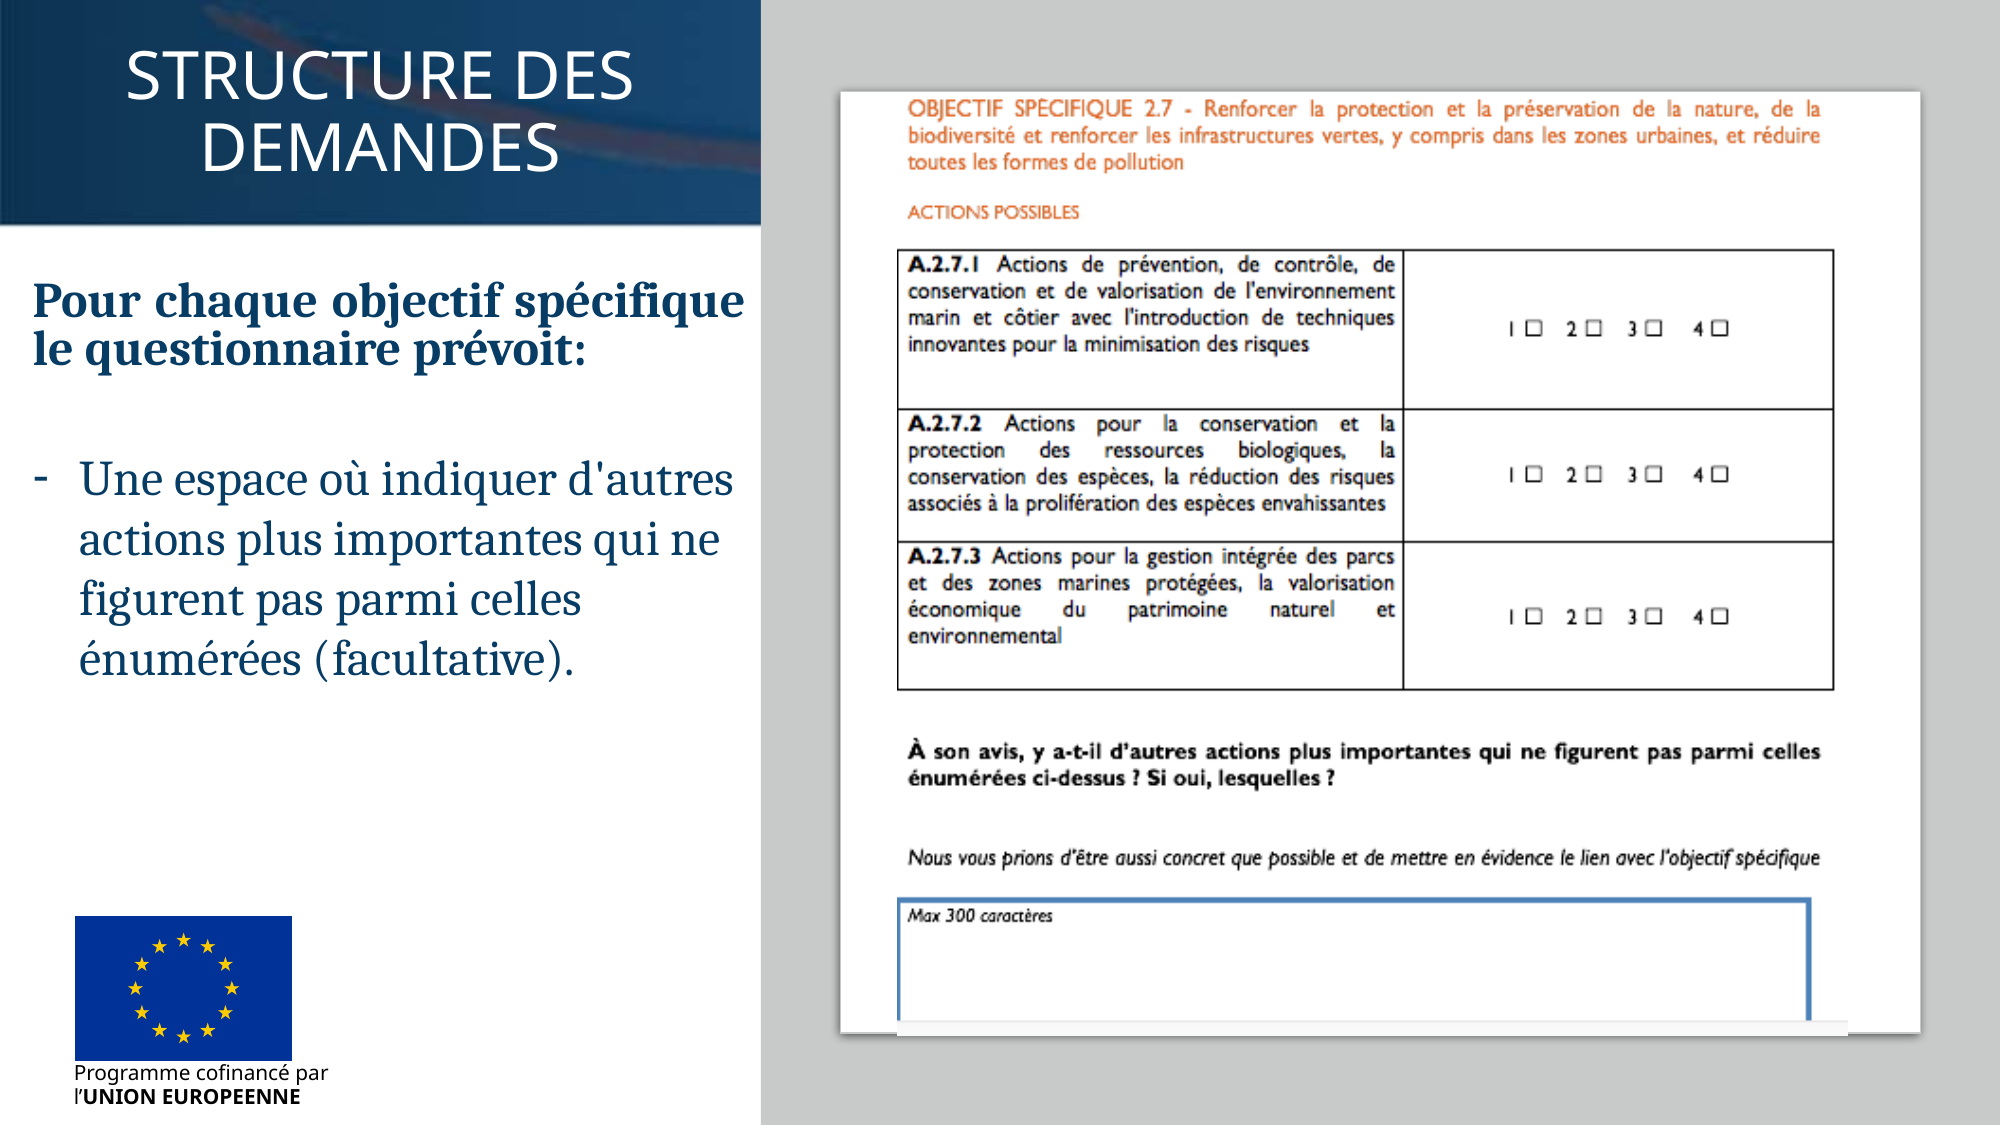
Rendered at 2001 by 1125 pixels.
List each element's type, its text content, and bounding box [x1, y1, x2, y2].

text_box STRUCTURE DES DEMANDES [0, 0, 761, 228]
text_box Pour chaque objectif spécifique le questionnaire prévoit: Une espace où indiquer d'autres actions plus importantes qui ne figurent pas parmi celles énumérées (facultative). [17, 271, 760, 905]
picture [75, 916, 292, 1061]
text_box [760, 0, 2000, 1125]
text_box [839, 90, 1922, 1034]
picture [897, 98, 1848, 1036]
